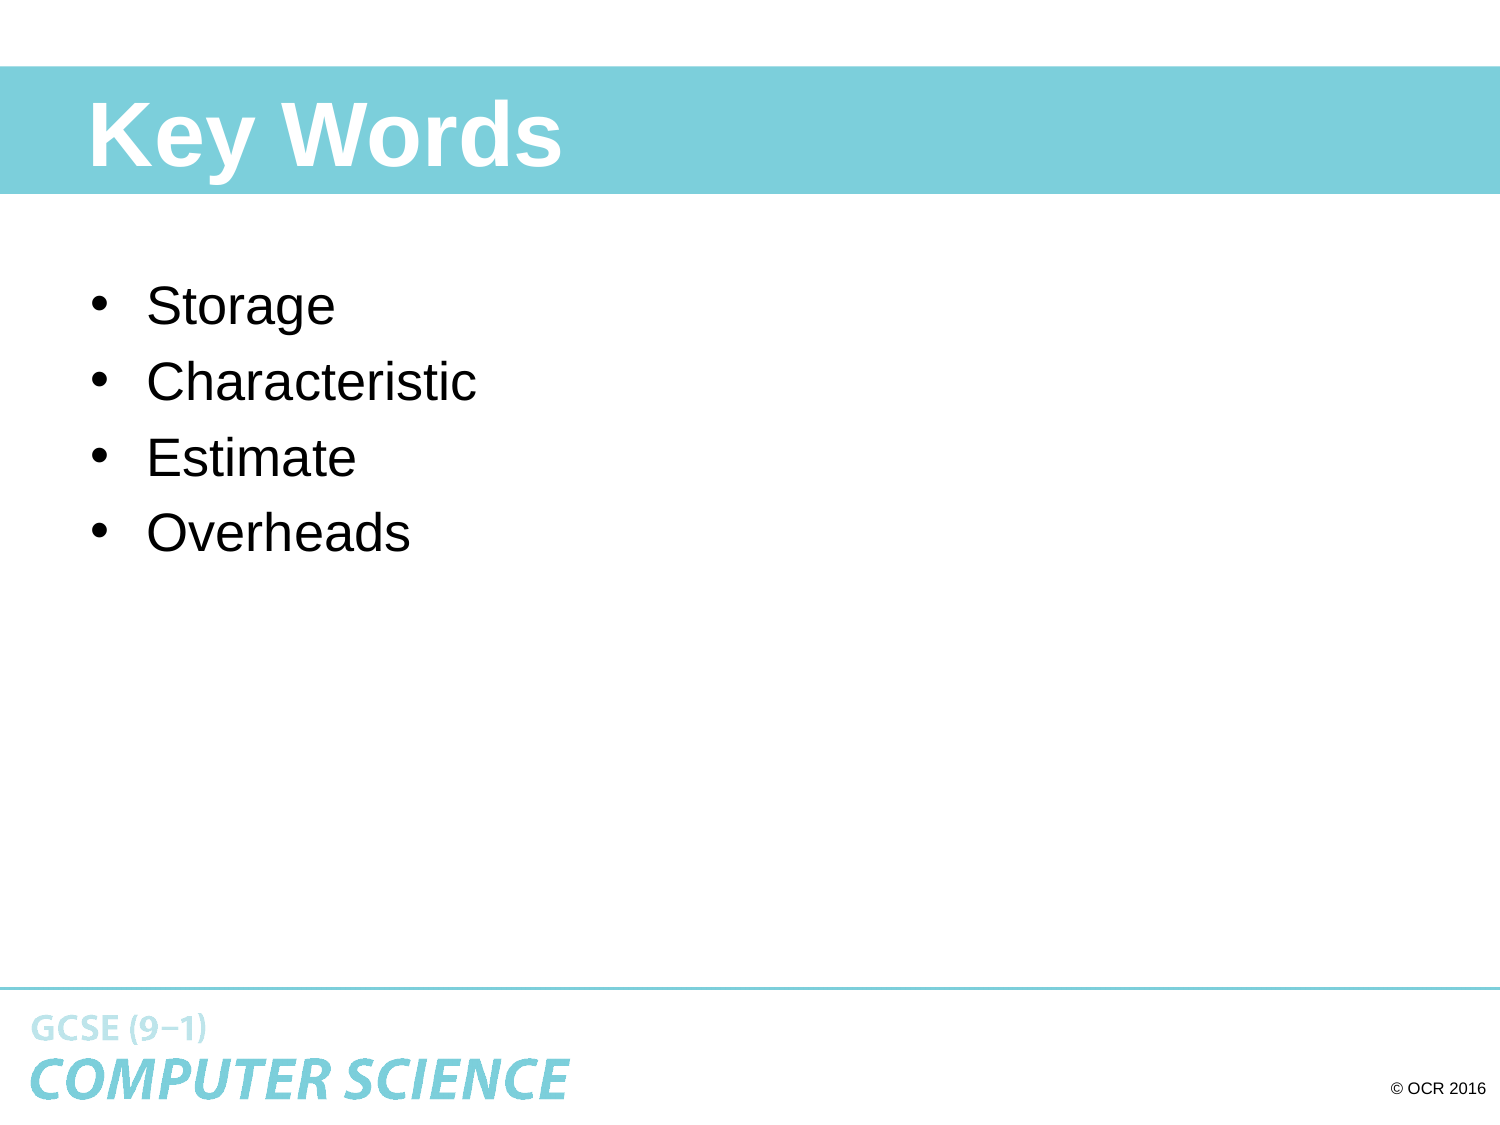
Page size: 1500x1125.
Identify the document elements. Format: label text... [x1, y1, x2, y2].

title Key Words [0, 66, 1500, 194]
picture [0, 987, 1500, 1124]
list Storage Characteristic Estimate Overheads [75, 262, 1425, 965]
